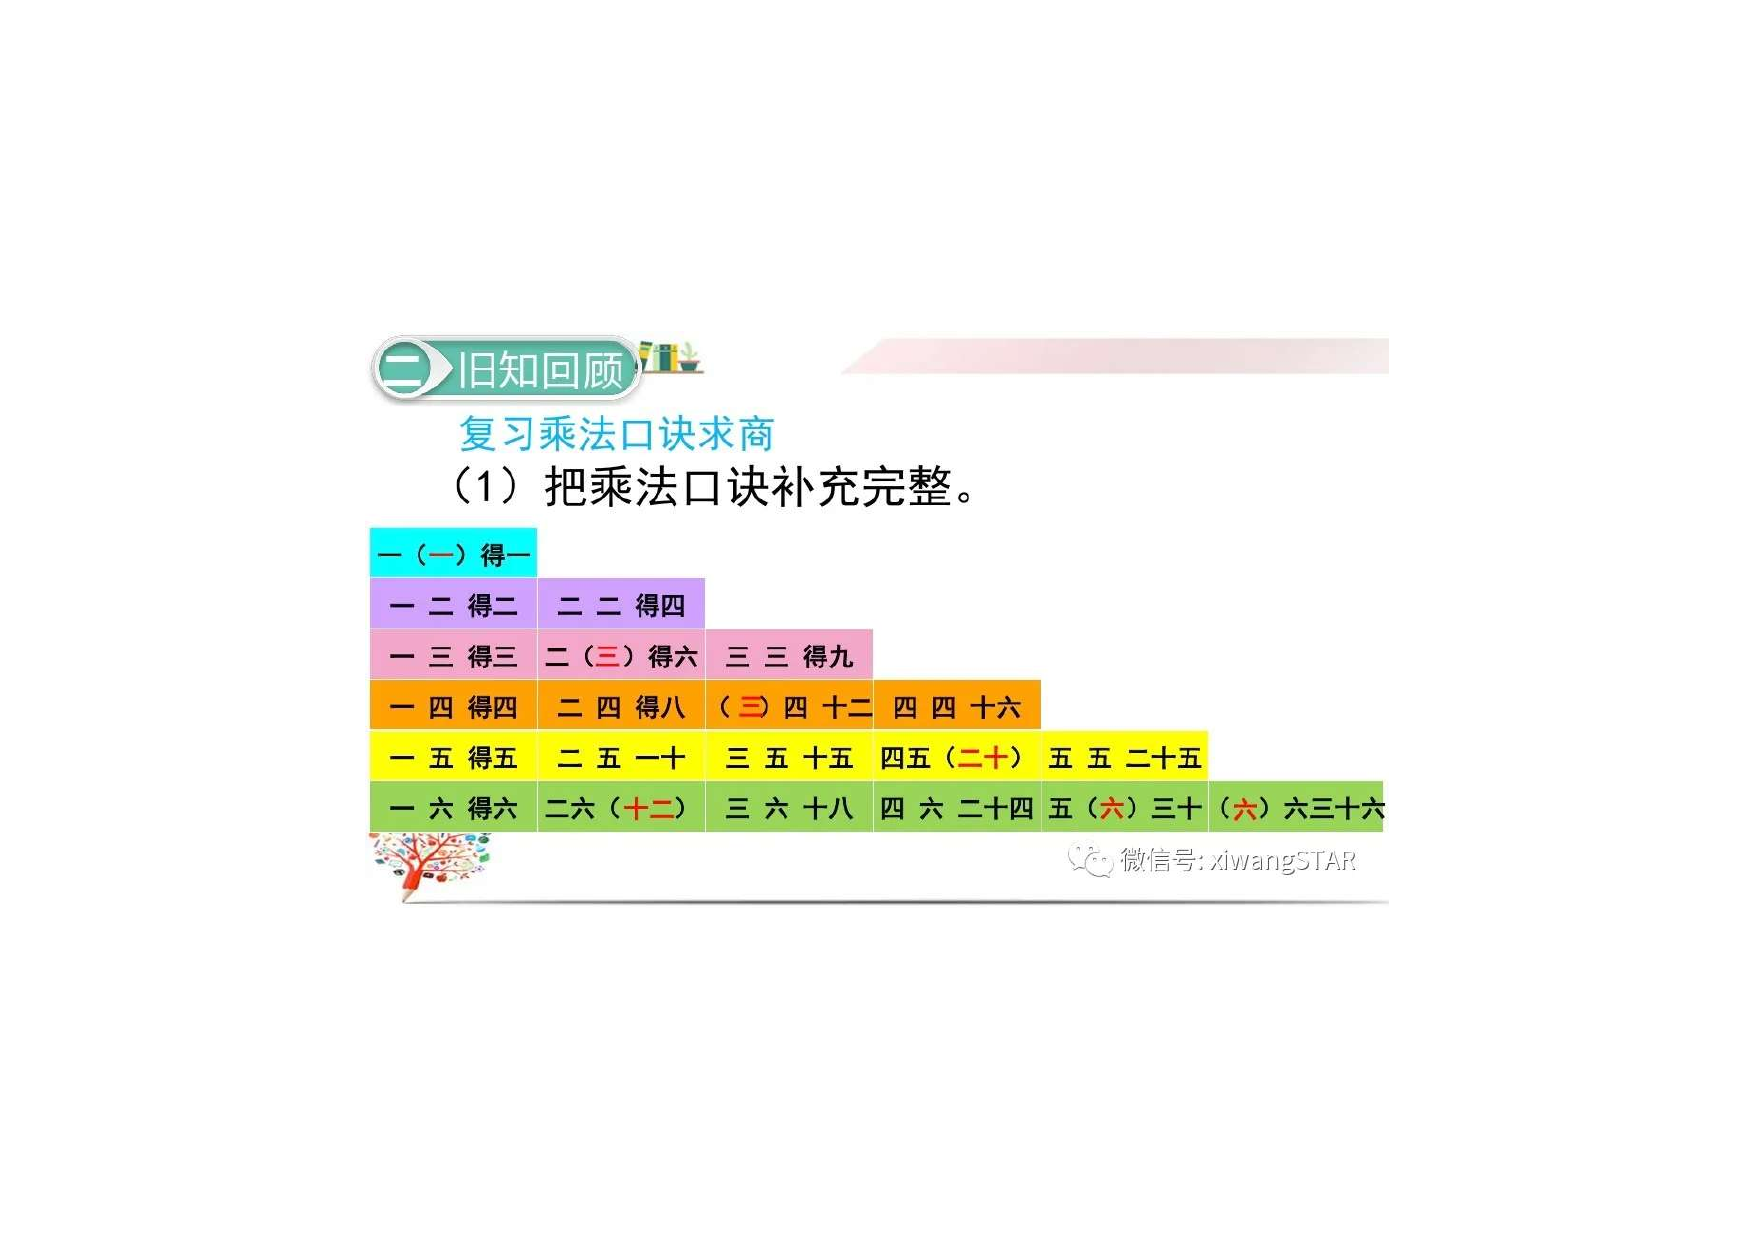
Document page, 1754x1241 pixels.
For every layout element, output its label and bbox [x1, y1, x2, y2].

picture [365, 331, 1389, 908]
